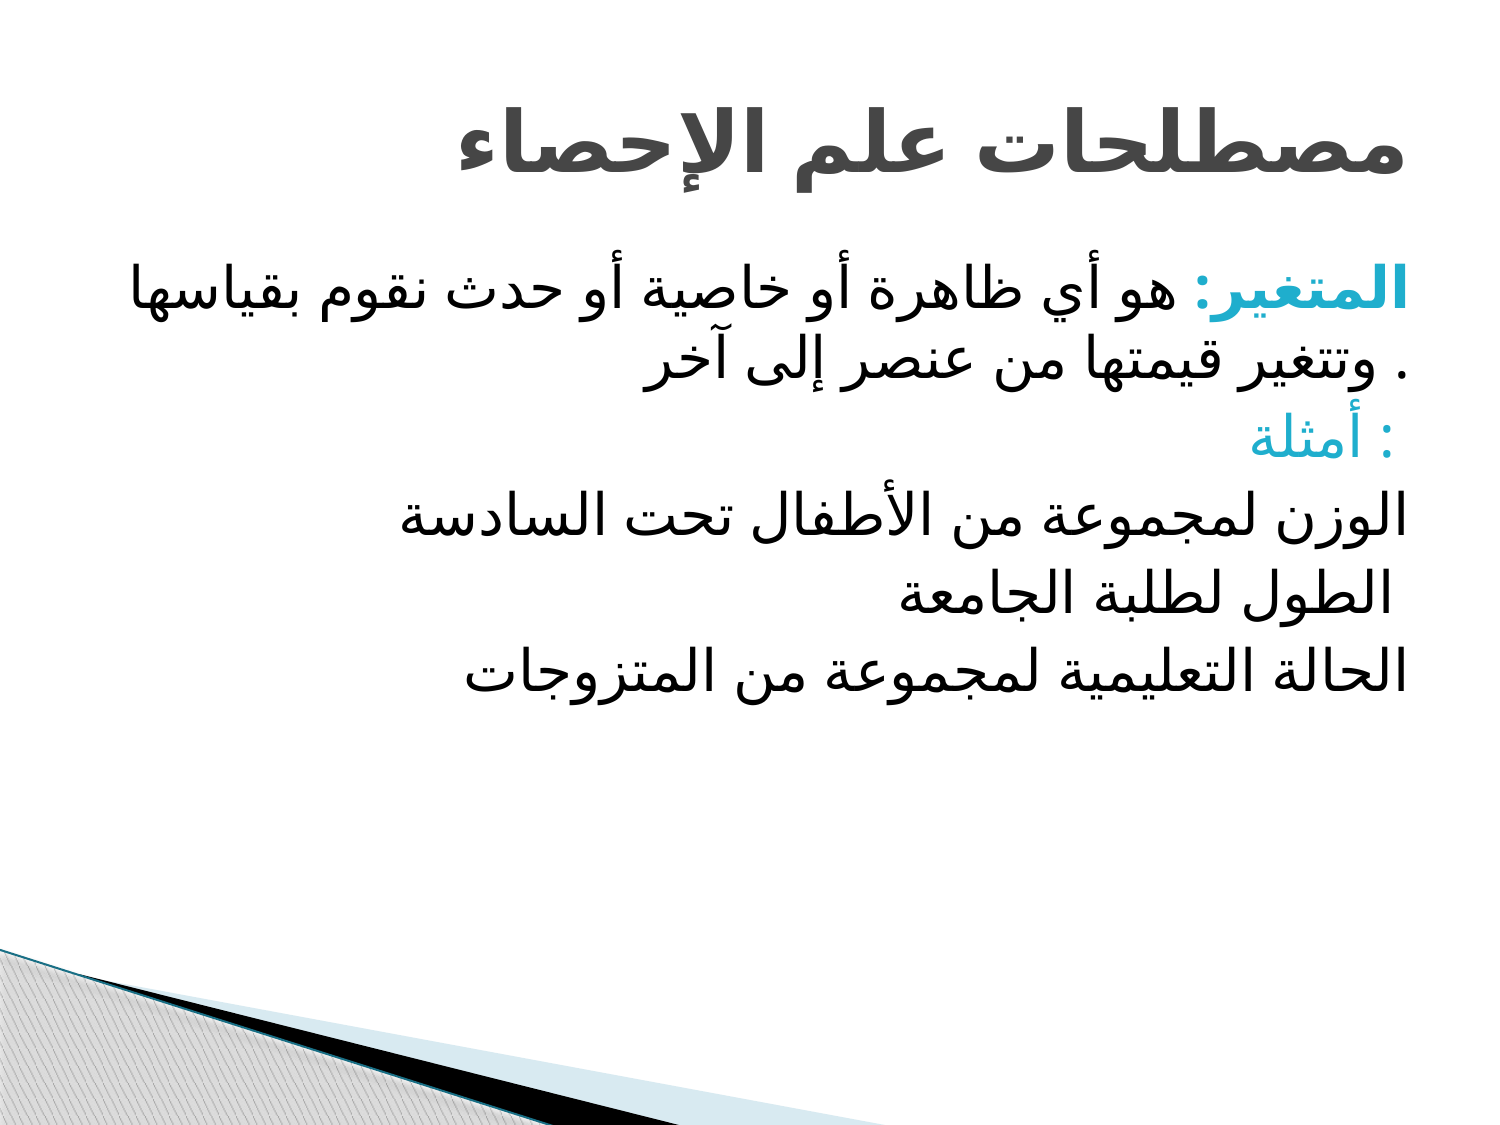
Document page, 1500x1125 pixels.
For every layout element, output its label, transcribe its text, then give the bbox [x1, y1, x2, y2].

title مصطلحات علم الإحصاء [75, 45, 1425, 233]
list المتغير: هو أي ظاهرة أو خاصية أو حدث نقوم بقياسها وتتغير قيمتها من عنصر إلى آخر . أمثلة : الوزن لمجموعة من الأطفال تحت السادسة الطول لطلبة الجامعة الحالة التعليمية لمجموعة من المتزوجات [75, 243, 1425, 986]
